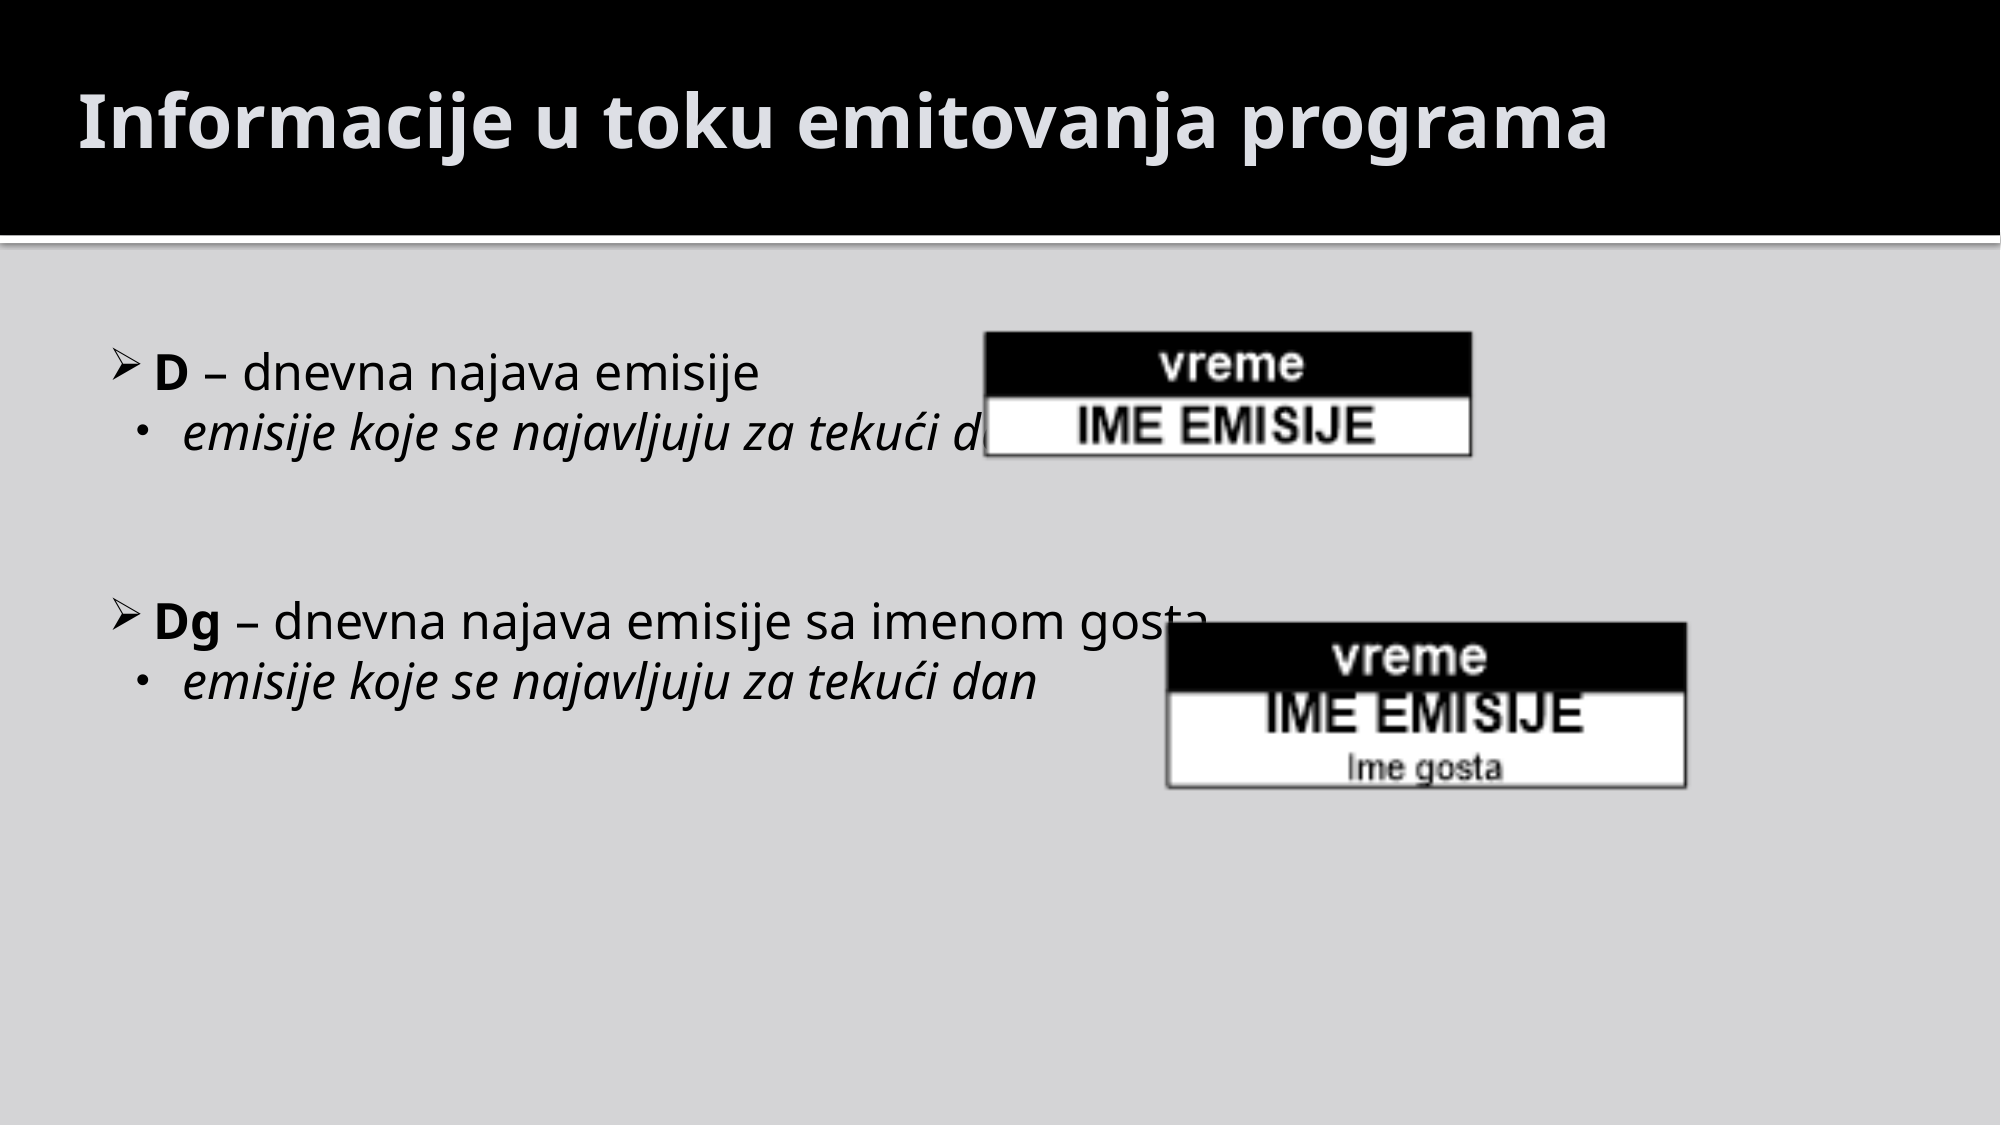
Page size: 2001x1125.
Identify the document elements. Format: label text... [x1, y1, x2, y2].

picture [1149, 613, 1700, 801]
picture [968, 323, 1494, 477]
text_box Informacije u toku emitovanja programa [24, 12, 1650, 225]
list D – dnevna najava emisije emisije koje se najavljuju za tekući dan Dg – dnevna najava emisije sa imenom gosta emisije koje se najavljuju za tekući dan [24, 237, 1913, 1125]
